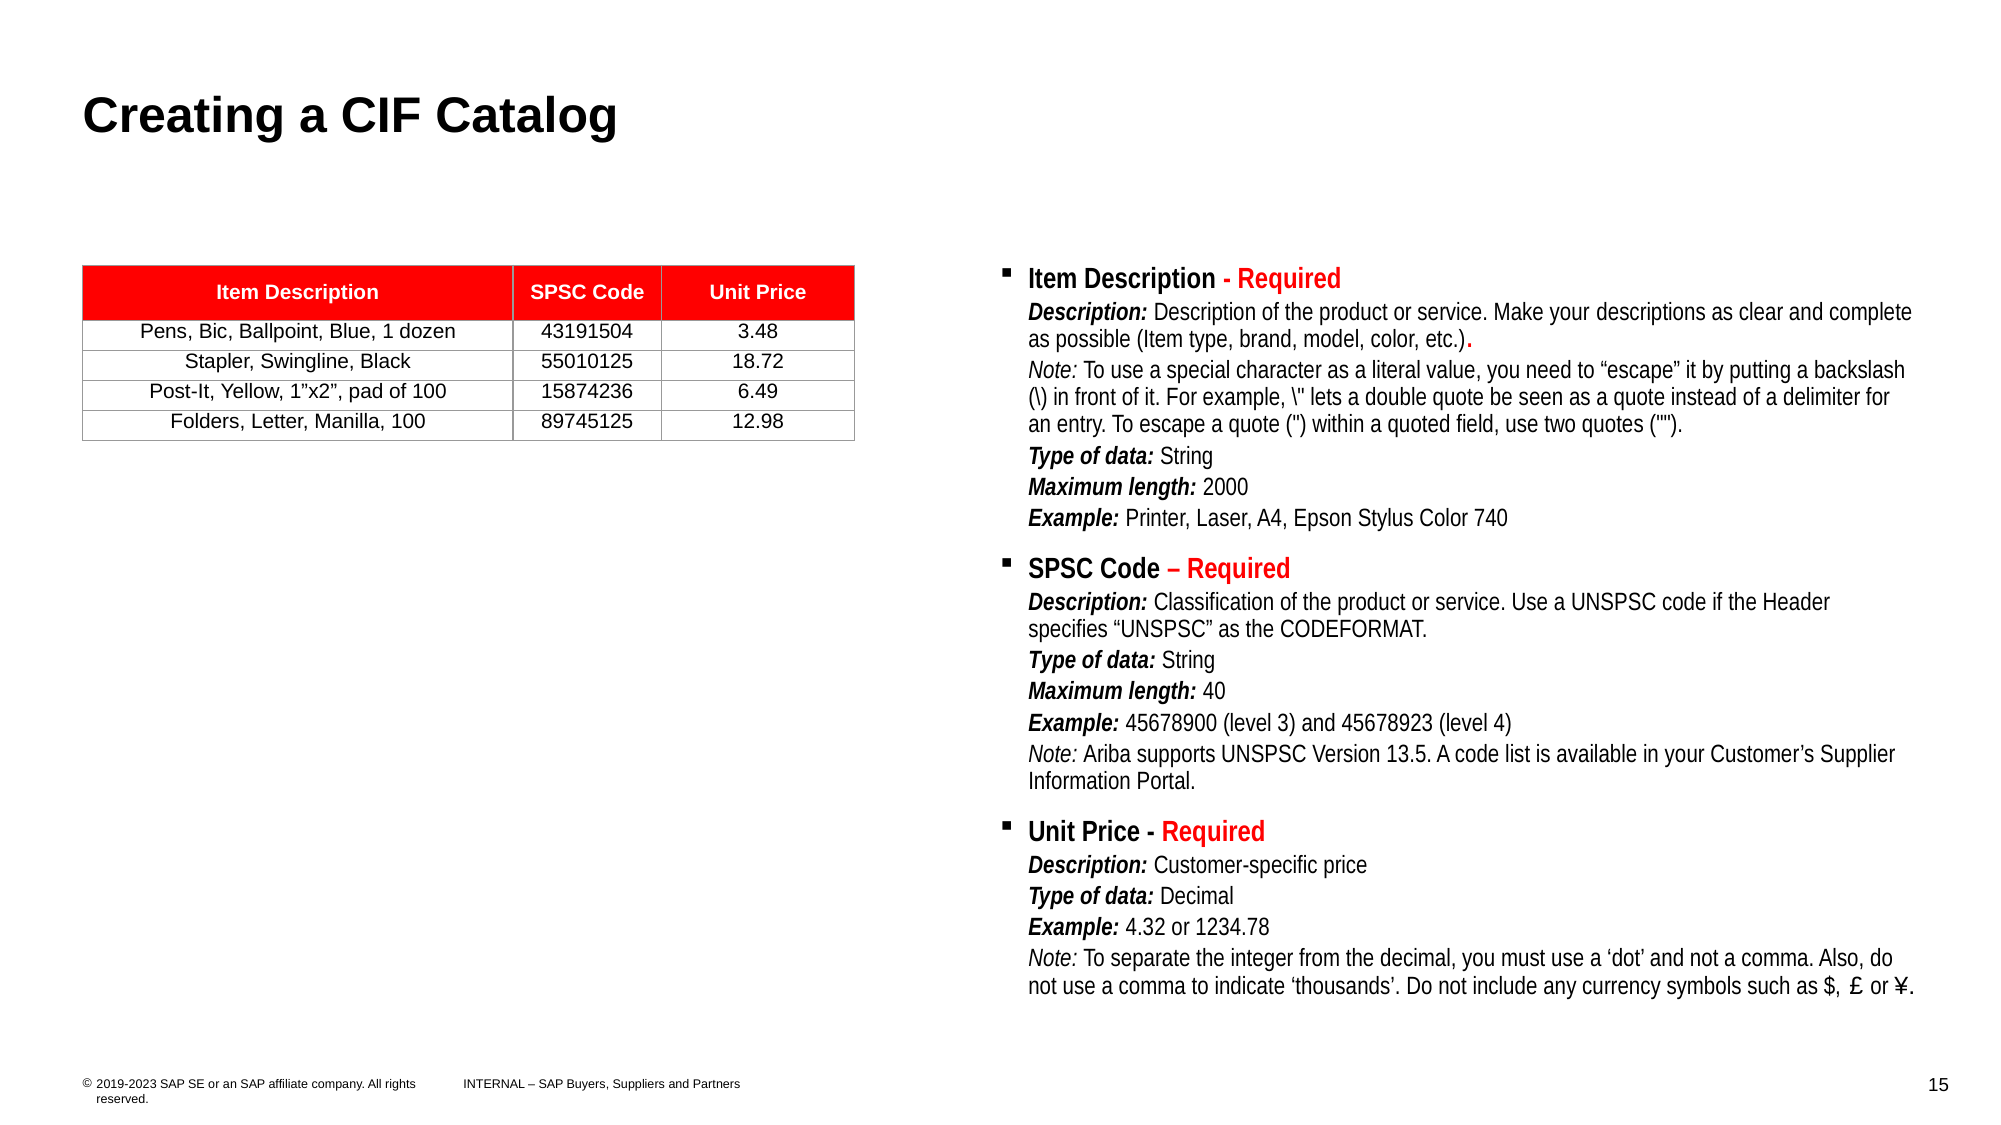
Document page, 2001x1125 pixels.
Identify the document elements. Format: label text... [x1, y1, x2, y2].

table_cell 89745125 [514, 411, 661, 440]
table_cell 12.98 [662, 411, 854, 440]
table_cell Folders, Letter, Manilla, 100 [83, 411, 512, 440]
table_cell 6.49 [662, 381, 854, 410]
table_cell Post-It, Yellow, 1”x2”, pad of 100 [83, 381, 512, 410]
text_box Item Description - Required Description: Description of the product or service. Make your descriptions as clear and complete as possible (Item type, brand, model, color, etc.). Note: To use a special character as a literal value, you need to “escape” it by putting a backslash (\) in front of it. For example, \" lets a double quote be seen as a quote instead of a delimiter for an entry. To escape a quote (") within a quoted field, use two quotes (""). Type of data: String Maximum length: 2000 Example: Printer, Laser, A4, Epson Stylus Color 740 SPSC Code – Required Description: Classification of the product or service. Use a UNSPSC code if the Header specifies “UNSPSC” as the CODEFORMAT. Type of data: String Maximum length: 40 Example: 45678900 (level 3) and 45678923 (level 4) Note: Ariba supports UNSPSC Version 13.5. A code list is available in your Customer’s Supplier Information Portal. Unit Price - Required Description: Customer-specific price Type of data: Decimal Example: 4.32 or 1234.78 Note: To separate the integer from the decimal, you must use a ‘dot’ and not a comma. Also, do not use a comma to indicate ‘thousands’. Do not include any currency symbols such as $, £ or ¥. [1000, 266, 1918, 1000]
table_cell 3.48 [662, 321, 854, 350]
table_header Item Description [83, 266, 512, 320]
table_header SPSC Code [514, 266, 661, 320]
table_cell Stapler, Swingline, Black [83, 351, 512, 380]
table_cell Pens, Bic, Ballpoint, Blue, 1 dozen [83, 321, 512, 350]
table_cell 18.72 [662, 351, 854, 380]
table_cell 15874236 [514, 381, 661, 410]
table_cell 55010125 [514, 351, 661, 380]
title Creating a CIF Catalog [82, 82, 1918, 144]
table_cell 43191504 [514, 321, 661, 350]
table_header Unit Price [662, 266, 854, 320]
